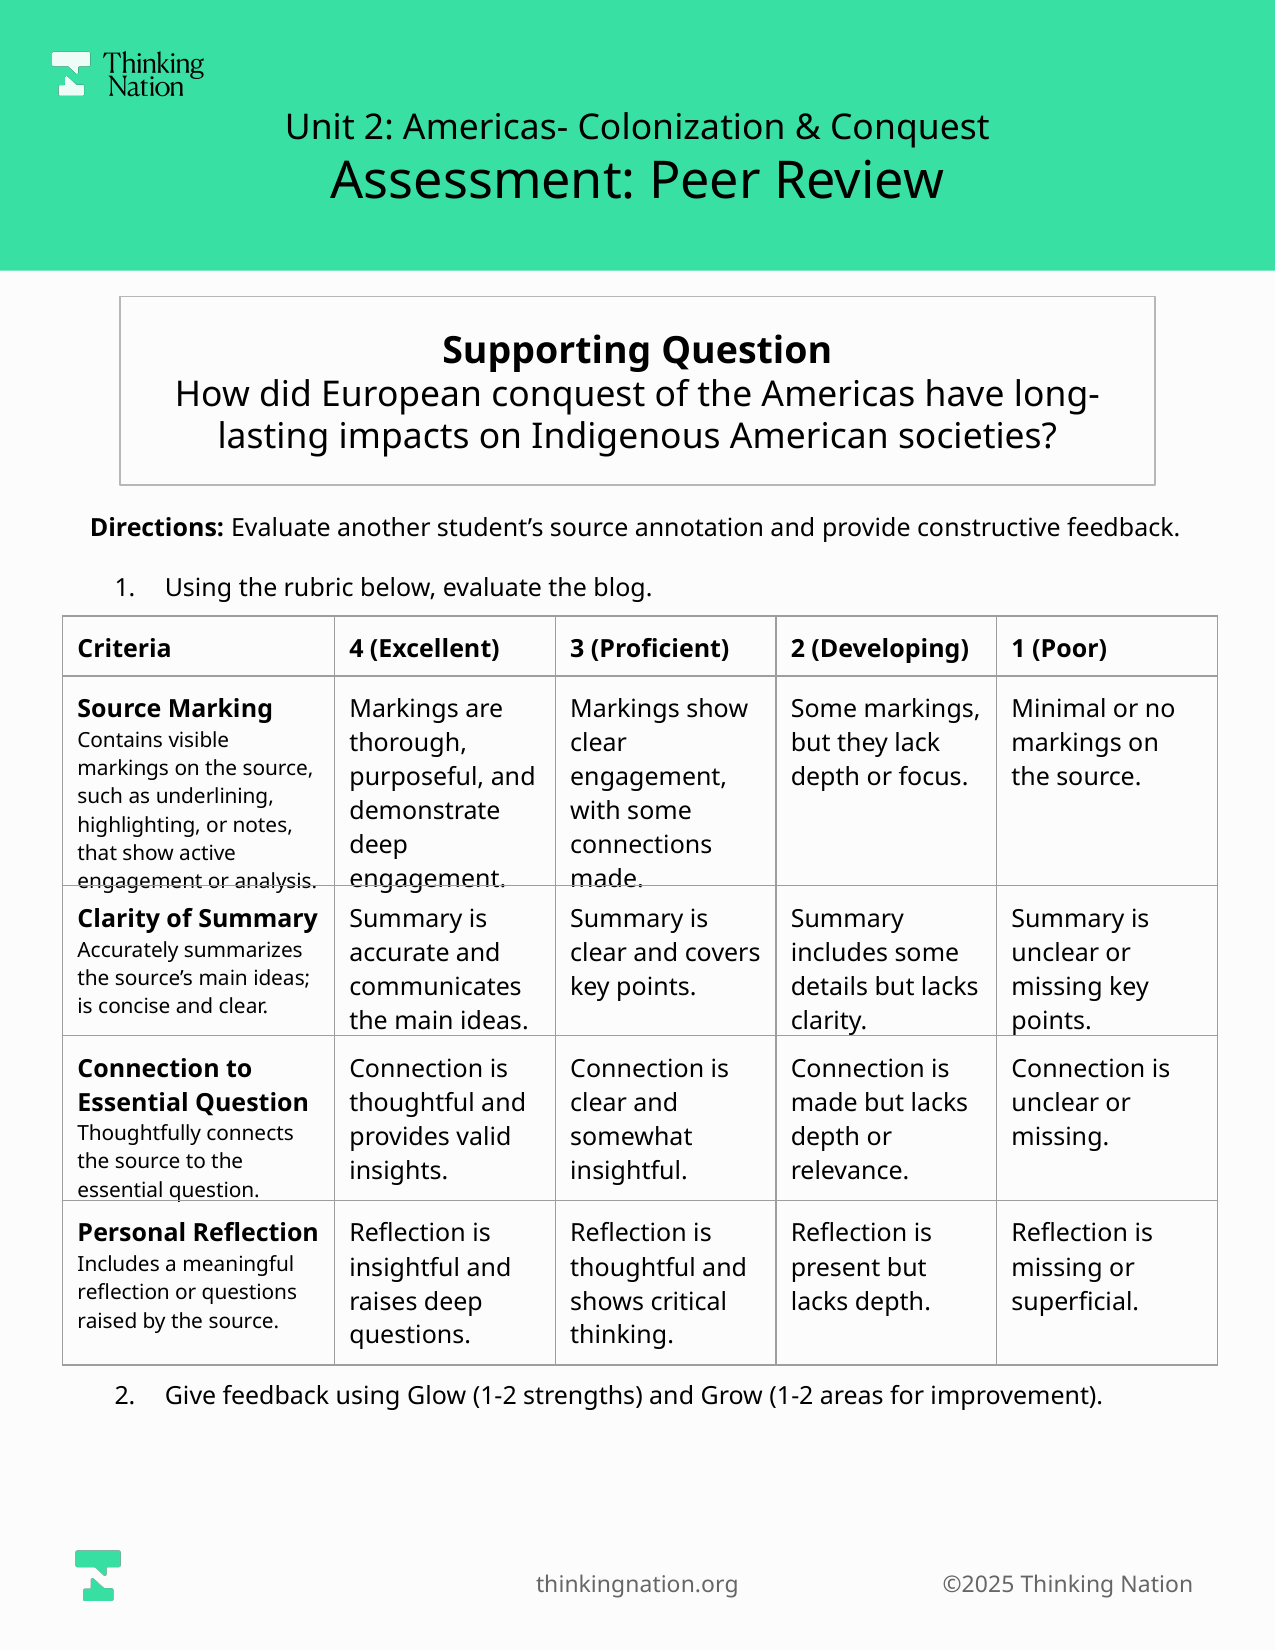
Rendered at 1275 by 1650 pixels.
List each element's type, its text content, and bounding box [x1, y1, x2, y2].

text_box thinkingnation.org [486, 1553, 789, 1605]
table_header Criteria [63, 617, 334, 675]
table_cell Some markings, but they lack depth or focus. [777, 677, 996, 885]
text_box Supporting Question How did European conquest of the Americas have long-lasting impacts on Indigenous American societies? [119, 296, 1156, 485]
table_cell Connection is made but lacks depth or relevance. [777, 1036, 996, 1200]
table_cell Reflection is thoughtful and shows critical thinking. [556, 1201, 775, 1364]
table_cell Clarity of Summary Accurately summarizes the source’s main ideas; is concise and clear. [63, 886, 334, 1035]
table_cell Connection is clear and somewhat insightful. [556, 1036, 775, 1200]
table_cell Personal Reflection Includes a meaningful reflection or questions raised by the source. [63, 1201, 334, 1364]
table_cell Source Marking Contains visible markings on the source, such as underlining, highlighting, or notes, that show active engagement or analysis. [63, 677, 334, 885]
table_cell Reflection is missing or superficial. [997, 1201, 1217, 1364]
table_cell Connection to Essential Question Thoughtfully connects the source to the essential question. [63, 1036, 334, 1200]
table_cell Minimal or no markings on the source. [997, 677, 1217, 885]
table_cell Reflection is present but lacks depth. [777, 1201, 996, 1364]
table_cell Summary is accurate and communicates the main ideas. [335, 886, 555, 1035]
table_cell Reflection is insightful and raises deep questions. [335, 1201, 555, 1364]
text_box Directions: Evaluate another student’s source annotation and provide constructive feedback. Using the rubric below, evaluate the blog. Give feedback using Glow (1-2 strengths) and Grow (1-2 areas for improvement). [74, 496, 1201, 615]
table_header 3 (Proficient) [556, 617, 775, 675]
table_cell Summary includes some details but lacks clarity. [777, 886, 996, 1035]
picture [35, 37, 210, 110]
text_box Unit 2: Americas- Colonization & Conquest Assessment: Peer Review [0, 0, 1275, 271]
table_cell Connection is thoughtful and provides valid insights. [335, 1036, 555, 1200]
table_cell Summary is clear and covers key points. [556, 886, 775, 1035]
table_cell Summary is unclear or missing key points. [997, 886, 1217, 1035]
table_header 2 (Developing) [777, 617, 996, 675]
picture [62, 1539, 134, 1612]
text_box ©2025 Thinking Nation [907, 1553, 1210, 1605]
table_cell Markings are thorough, purposeful, and demonstrate deep engagement. [335, 677, 555, 885]
table_cell Markings show clear engagement, with some connections made. [556, 677, 775, 885]
table_header 1 (Poor) [997, 617, 1217, 675]
table_cell Connection is unclear or missing. [997, 1036, 1217, 1200]
table_header 4 (Excellent) [335, 617, 555, 675]
text_box Directions: Evaluate another student’s source annotation and provide constructive feedback. Using the rubric below, evaluate the blog. Give feedback using Glow (1-2 strengths) and Grow (1-2 areas for improvement). [74, 1366, 1201, 1488]
